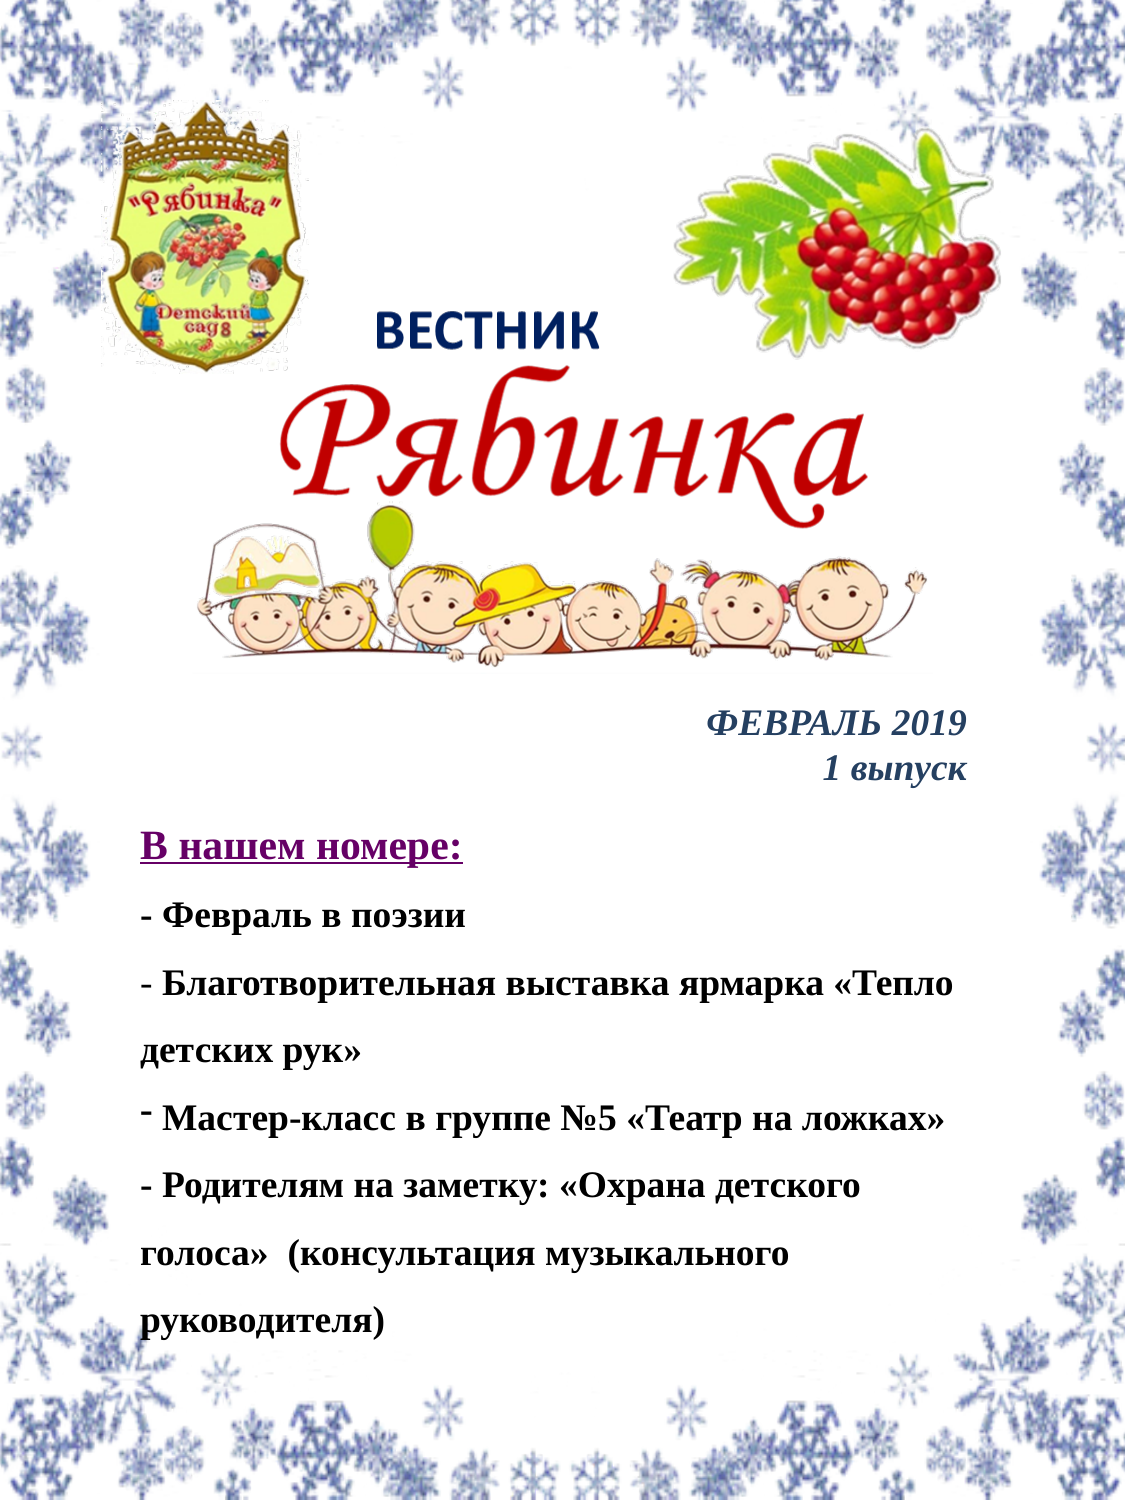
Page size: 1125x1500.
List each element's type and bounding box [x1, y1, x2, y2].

text_box [0, 0, 1125, 1500]
